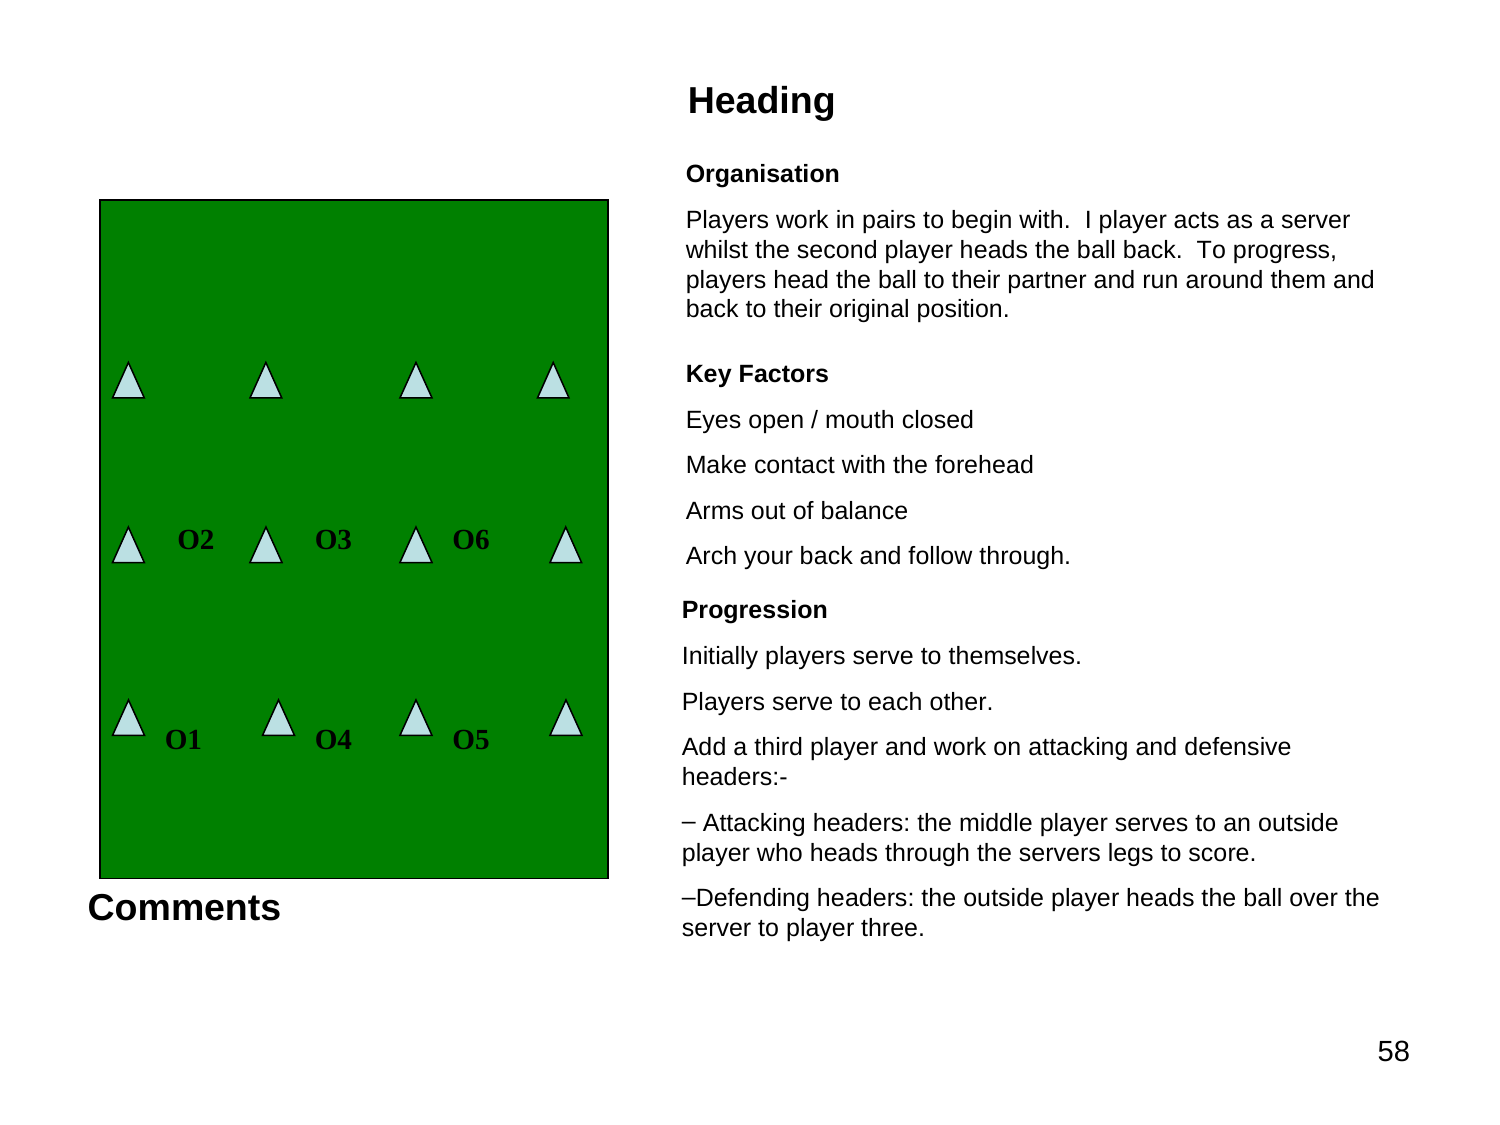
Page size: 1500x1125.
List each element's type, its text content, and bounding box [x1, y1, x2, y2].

text_box [549, 699, 583, 736]
text_box [399, 699, 433, 736]
text_box O3 [299, 512, 375, 563]
text_box [249, 362, 282, 398]
text_box [112, 699, 145, 736]
text_box Key Factors Eyes open / mouth closed Make contact with the forehead Arms out of balance Arch your back and follow through. [671, 350, 1396, 578]
text_box O2 [162, 512, 238, 563]
text_box [399, 362, 433, 398]
text_box Progression Initially players serve to themselves. Players serve to each other. Add a third player and work on attacking and defensive headers:- Attacking headers: the middle player serves to an outside player who heads through the servers legs to score. Defending headers: the outside player heads the ball over the server to player three. [667, 586, 1412, 995]
text_box <number> [1074, 1024, 1425, 1103]
text_box O6 [437, 512, 513, 563]
text_box Heading [253, 0, 1270, 198]
text_box O4 [299, 712, 388, 763]
text_box [112, 527, 145, 563]
text_box Comments [72, 874, 624, 936]
text_box [249, 527, 283, 563]
text_box Organisation Players work in pairs to begin with. I player acts as a server whilst the second player heads the ball back. To progress, players head the ball to their partner and run around them and back to their original position. [671, 149, 1412, 331]
text_box [537, 362, 569, 398]
text_box [99, 200, 608, 879]
text_box [112, 362, 145, 398]
text_box O1 [150, 712, 250, 763]
text_box O5 [437, 712, 538, 763]
text_box [399, 527, 433, 563]
text_box [549, 527, 582, 563]
text_box [262, 699, 295, 736]
